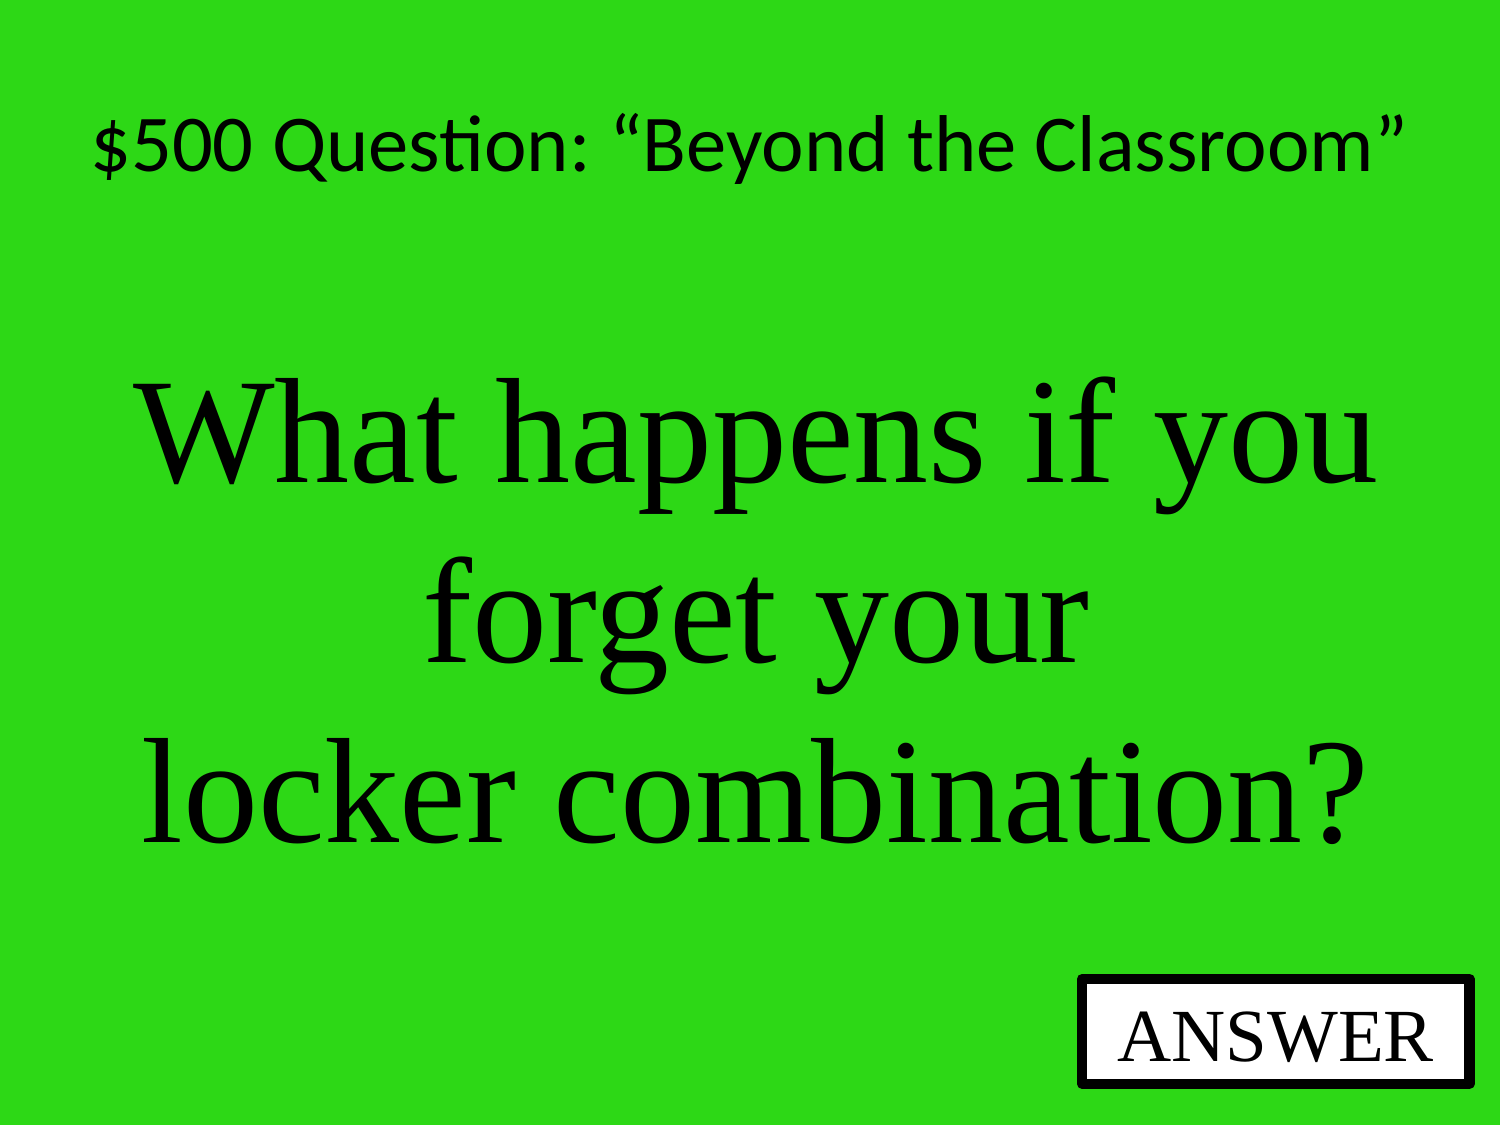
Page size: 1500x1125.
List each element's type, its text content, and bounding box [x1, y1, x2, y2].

title $500 Question: “Beyond the Classroom” [37, 45, 1463, 233]
text_box What happens if you forget your locker combination? [49, 324, 1463, 940]
text_box ANSWER [1082, 979, 1470, 1084]
